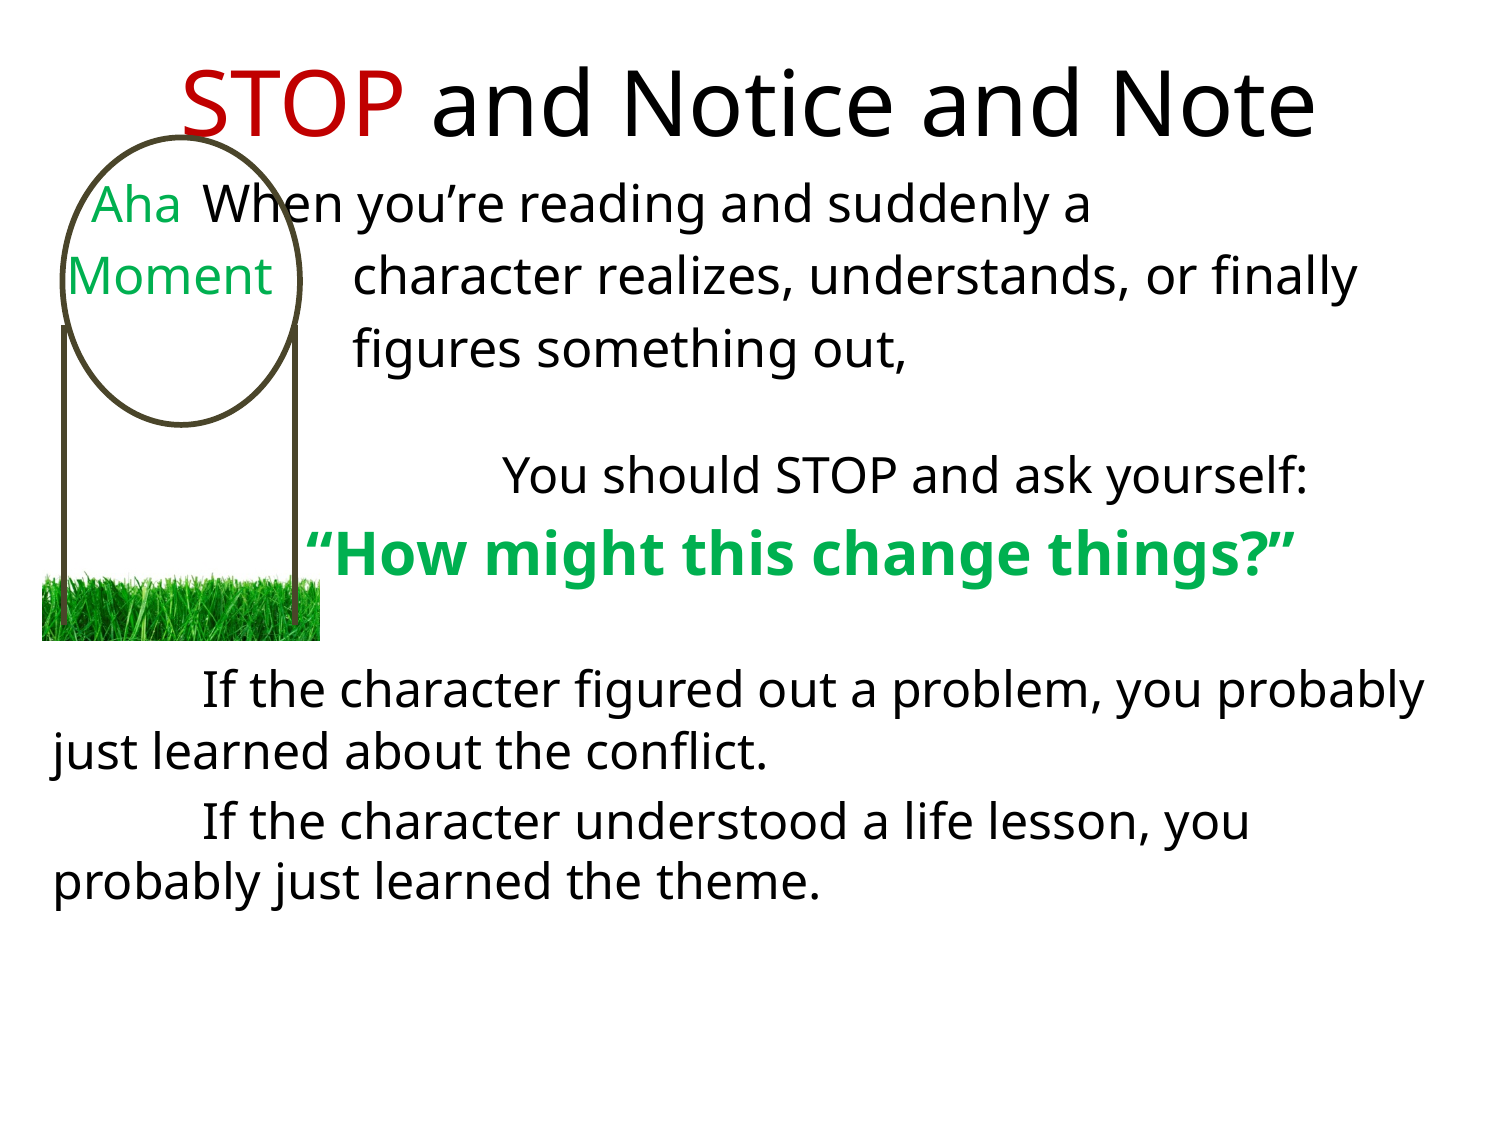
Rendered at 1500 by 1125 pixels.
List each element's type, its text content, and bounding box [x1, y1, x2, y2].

picture [42, 474, 320, 641]
list Aha When you’re reading and suddenly a Moment character realizes, understands, or finally figures something out, You should STOP and ask yourself: “How might this change things?” If the character figured out a problem, you probably just learned about the conflict. If the character understood a life lesson, you probably just learned the theme. [37, 162, 1463, 1005]
text_box [60, 135, 303, 427]
title STOP and Notice and Note [75, 35, 1425, 162]
